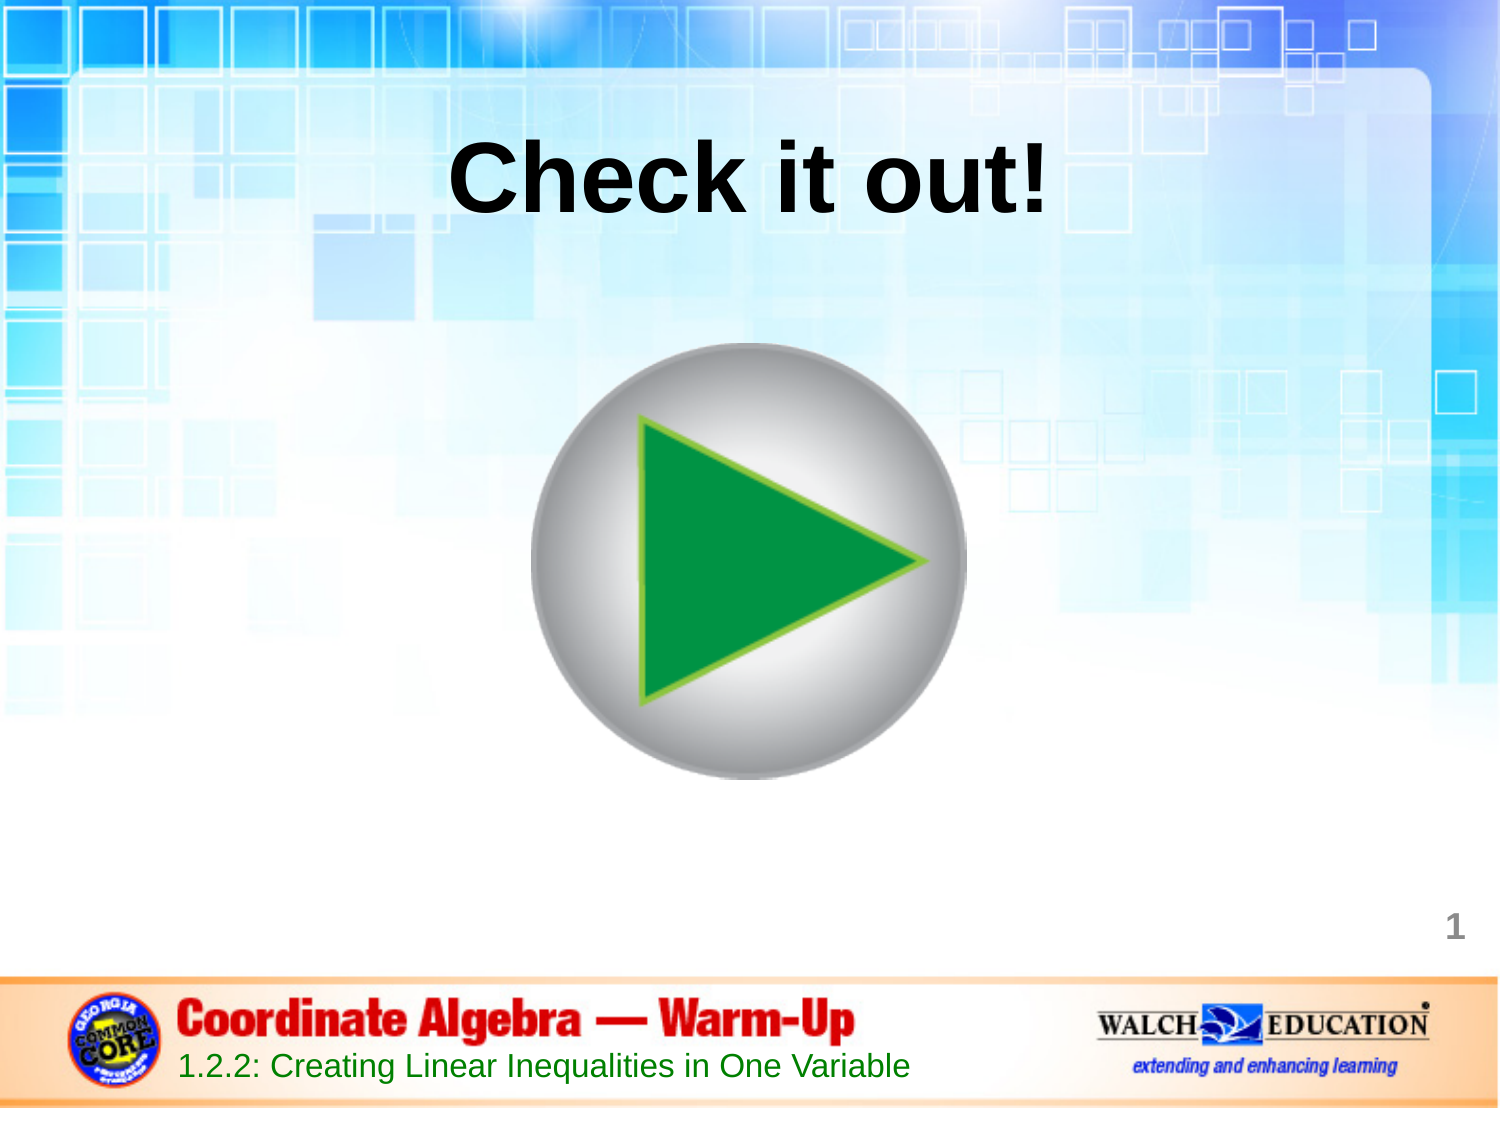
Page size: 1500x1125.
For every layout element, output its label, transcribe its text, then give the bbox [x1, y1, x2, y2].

list 1.2.2: Creating Linear Inequalities in One Variable [162, 1036, 1070, 1080]
picture [0, 0, 1500, 1108]
subtitle Check it out! [105, 105, 1394, 925]
slide_number 1 [1361, 901, 1481, 949]
